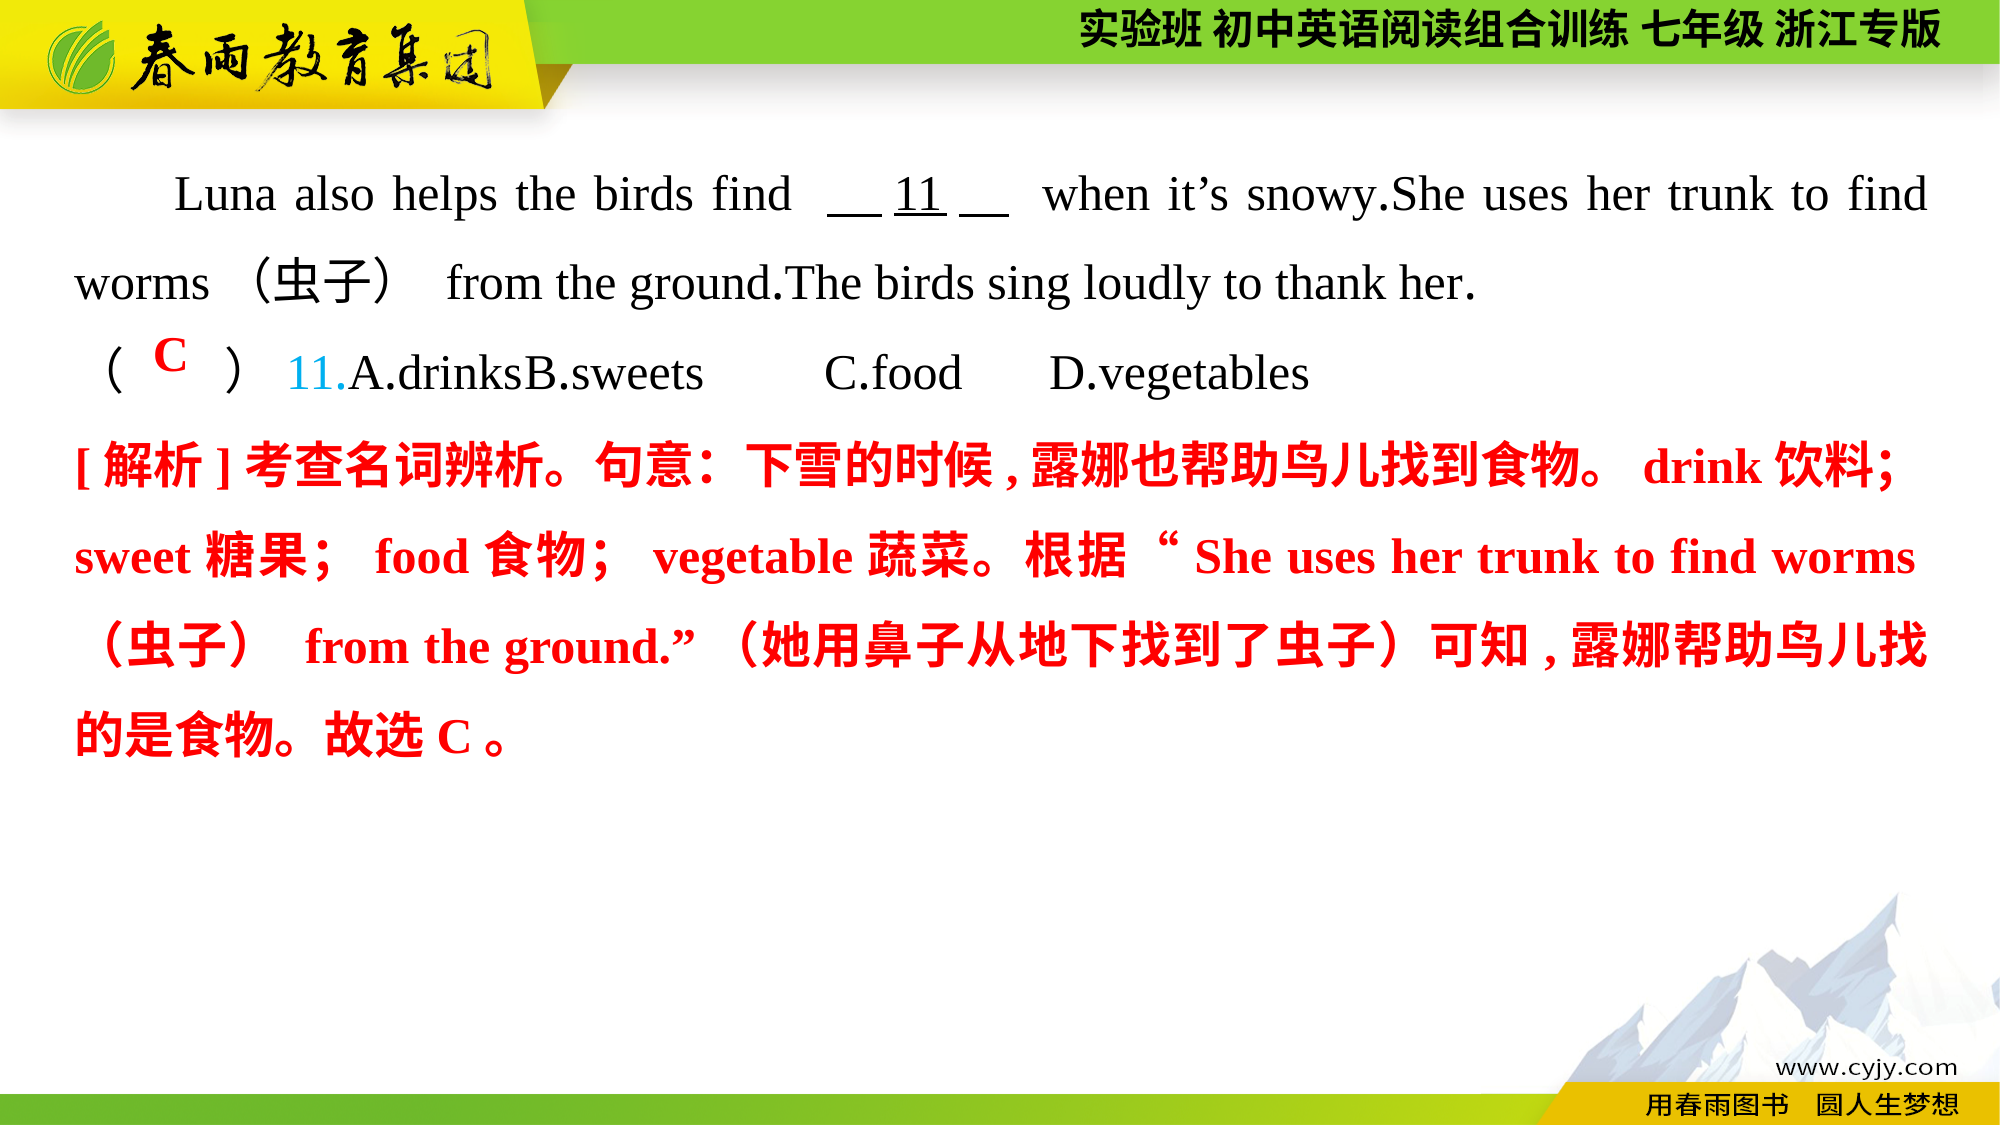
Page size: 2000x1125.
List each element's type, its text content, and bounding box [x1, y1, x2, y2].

text_box C [138, 314, 204, 390]
picture [0, 0, 2000, 1125]
list Luna also helps the birds find 11 when it’s snowy.She uses her trunk to find worms（虫子） from the ground.The birds sing loudly to thank her. （ ）11.A.drinks B.sweets C.food D.vegetables [59, 122, 1944, 396]
text_box [解析]考查名词辨析。句意：下雪的时候,露娜也帮助鸟儿找到食物。drink饮料；sweet糖果；food食物；vegetable蔬菜。根据“She uses her trunk to find worms（虫子） from the ground.”（她用鼻子从地下找到了虫子）可知,露娜帮助鸟儿找的是食物。故选C。 [59, 396, 1944, 772]
